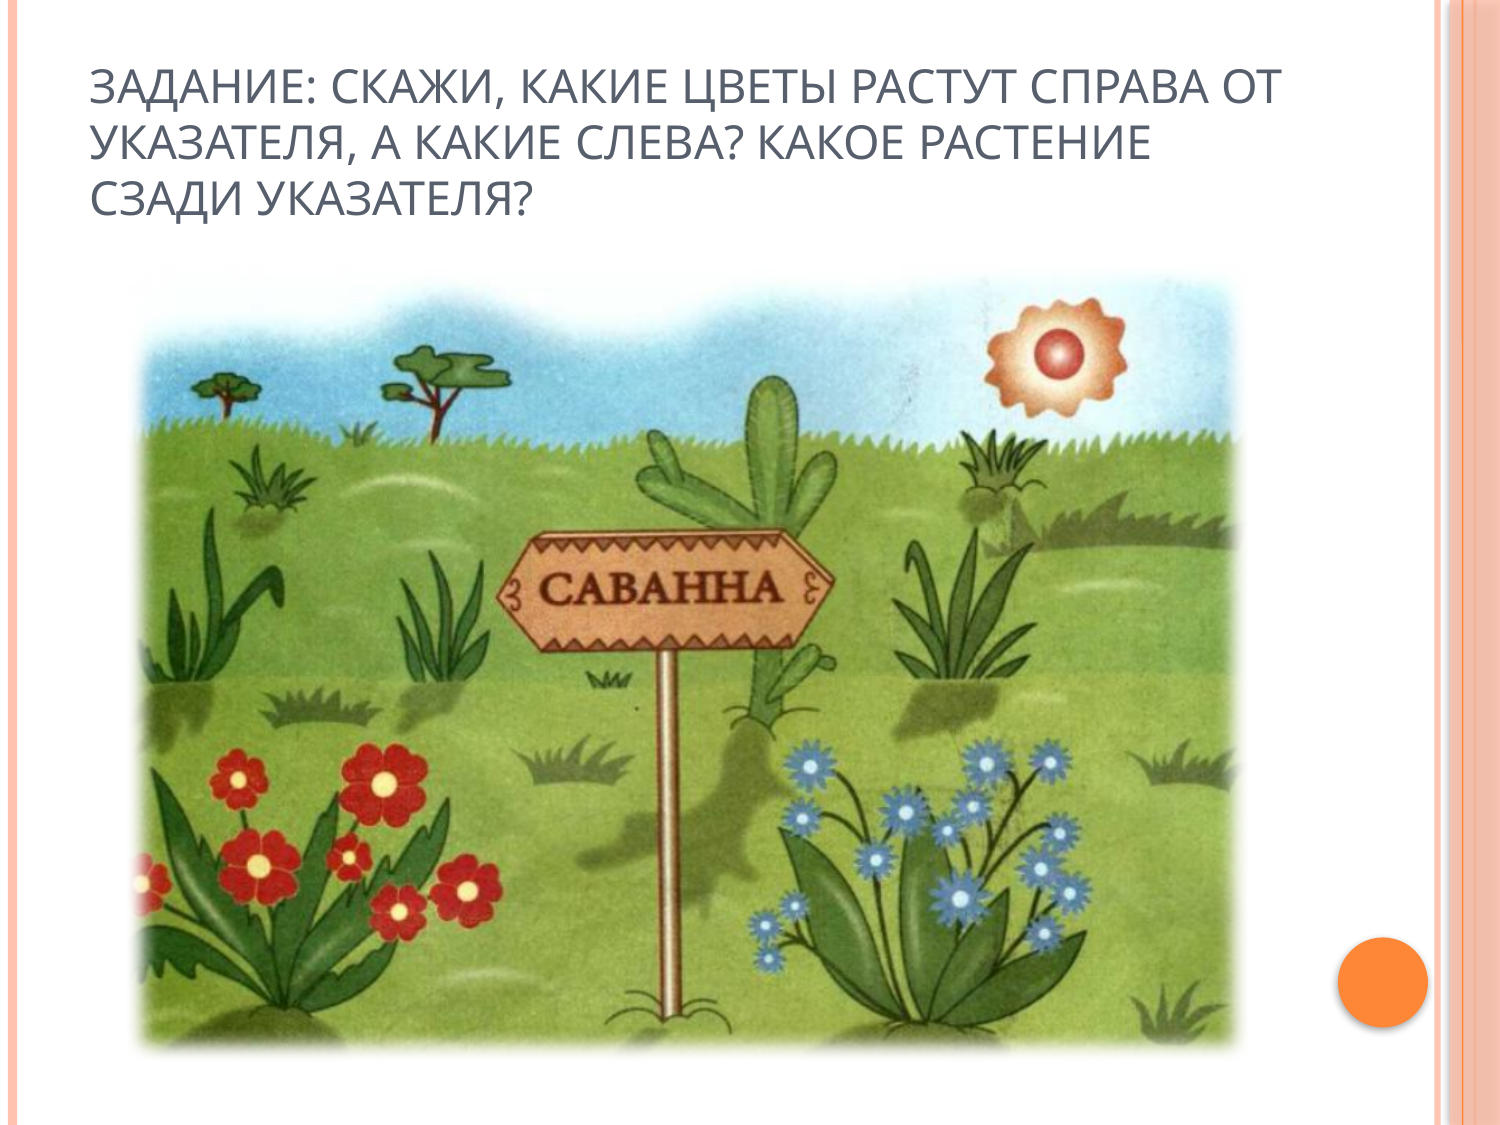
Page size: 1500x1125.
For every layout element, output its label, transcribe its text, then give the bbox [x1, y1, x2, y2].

title Задание: Скажи, какие цветы растут справа от указателя, а какие слева? Какое растение сзади указателя? [75, 45, 1300, 233]
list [125, 261, 1250, 1063]
